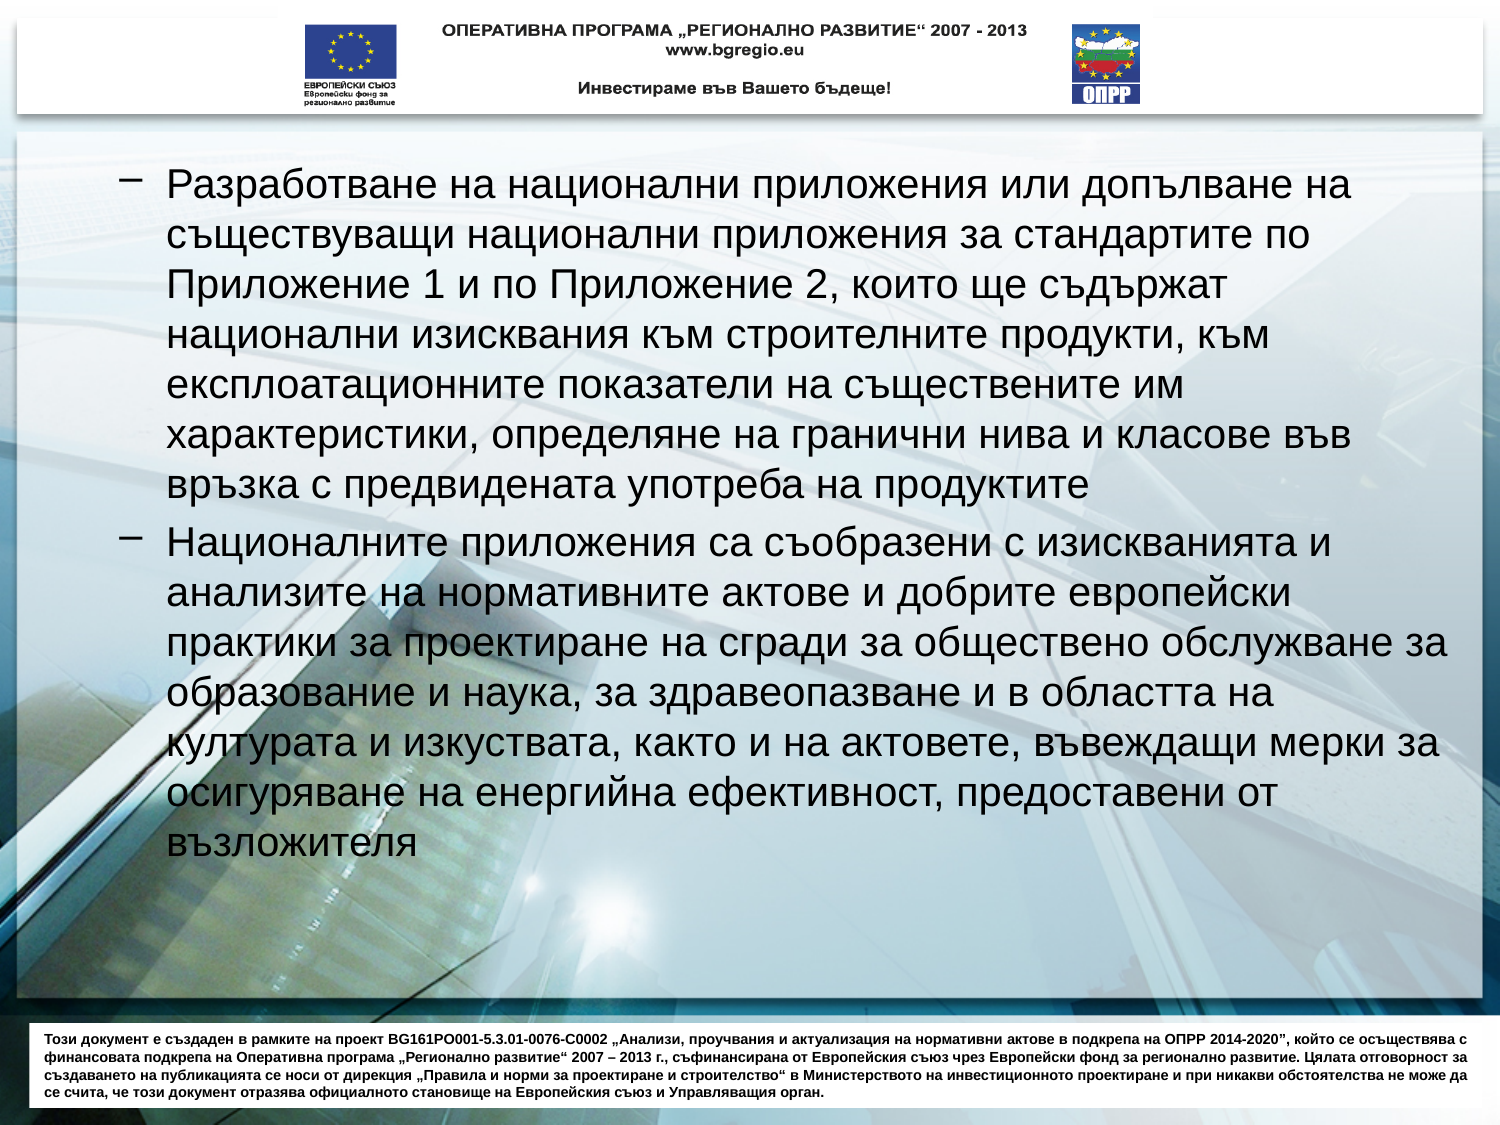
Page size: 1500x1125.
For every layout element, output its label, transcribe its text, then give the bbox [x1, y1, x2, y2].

picture [0, 0, 1500, 1125]
list Разработване на национални приложения или допълване на съществуващи национални приложения за стандартите по Приложение 1 и по Приложение 2, които ще съдържат национални изисквания към строителните продукти, към експлоатационните показатели на съществените им характеристики, определяне на гранични нива и класове във връзка с предвидената употреба на продуктите Националните приложения са съобразени с изискванията и анализите на нормативните актове и добрите европейски практики за проектиране на сгради за обществено обслужване за образование и наука, за здравеопазване и в областта на културата и изкуствата, както и на актовете, въвеждащи мерки за осигуряване на енергийна ефективност, предоставени от възложителя [29, 148, 1471, 988]
